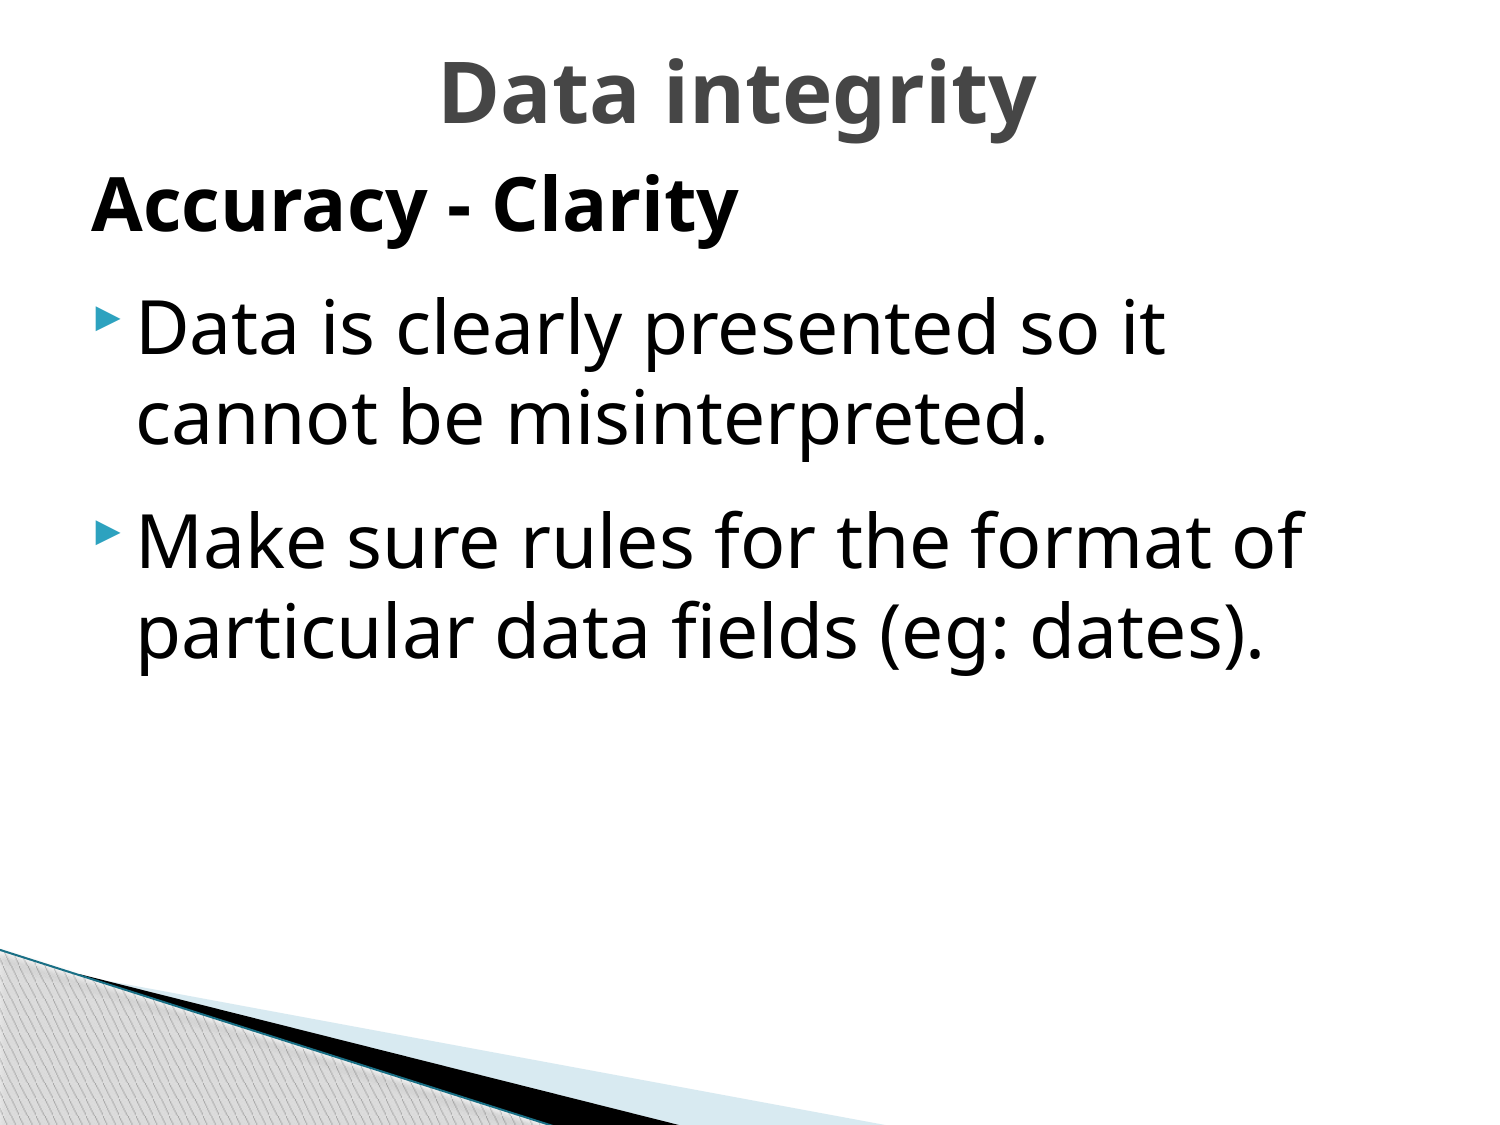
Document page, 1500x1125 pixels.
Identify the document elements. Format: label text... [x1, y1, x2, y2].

title Data integrity [100, 0, 1376, 183]
list Accuracy - Clarity Data is clearly presented so it cannot be misinterpreted. Make sure rules for the format of particular data fields (eg: dates). [76, 149, 1400, 1035]
